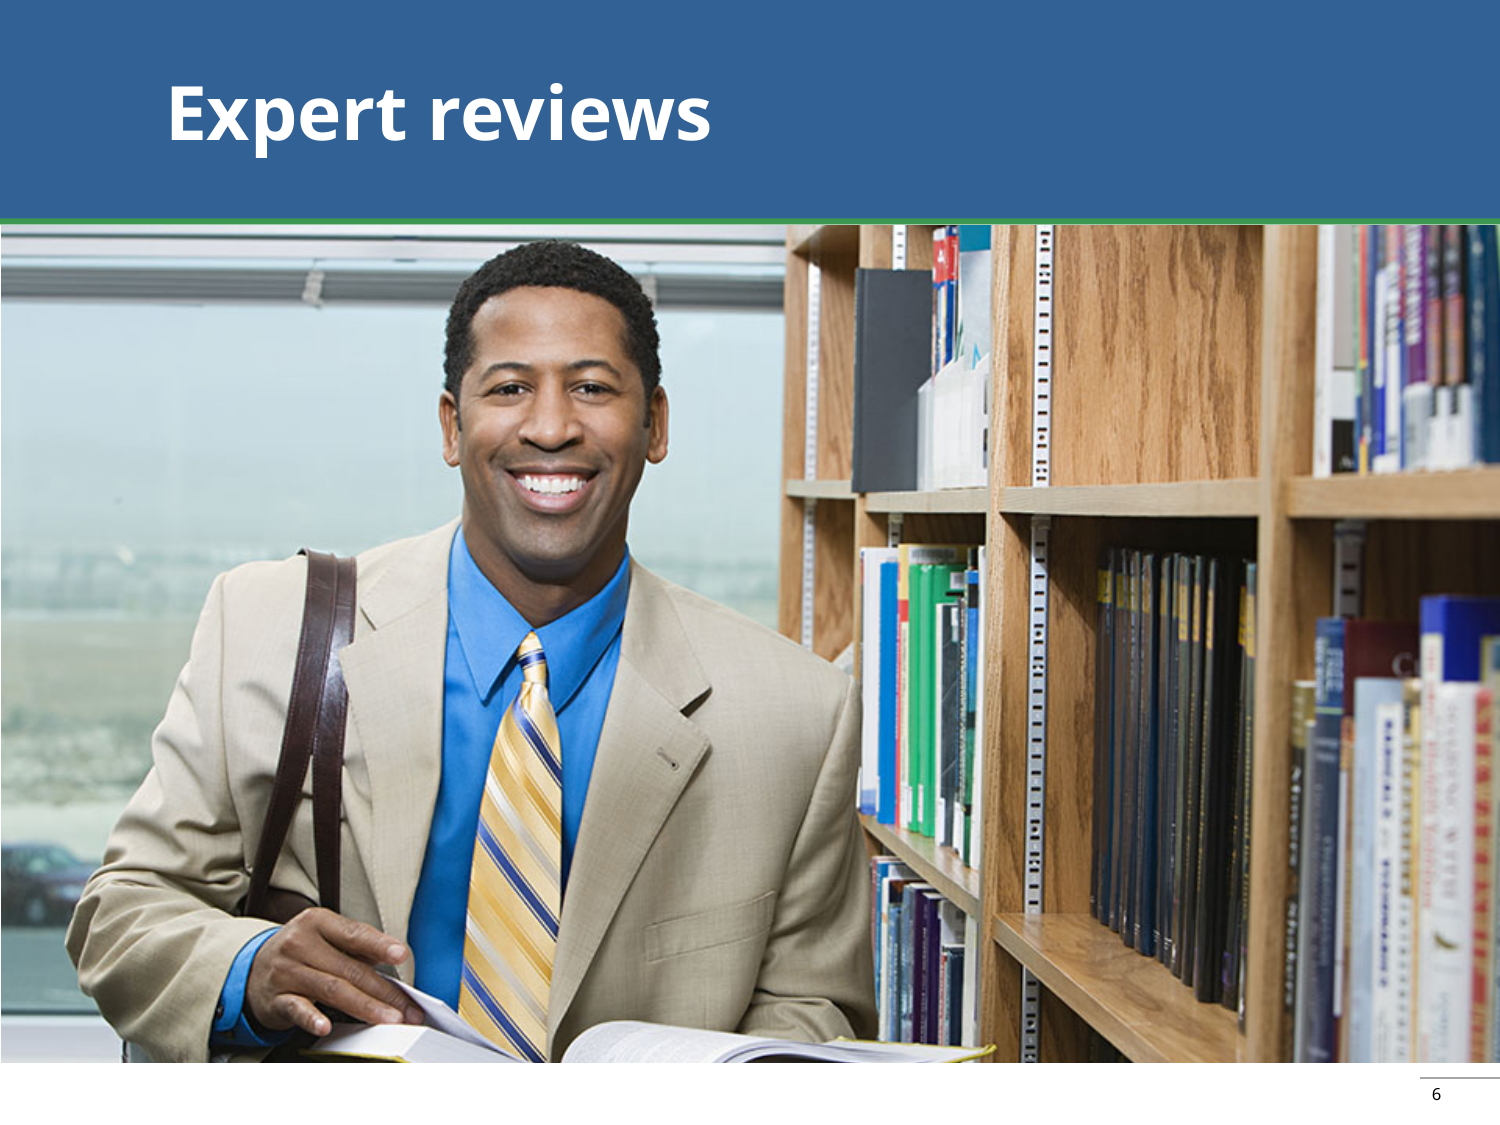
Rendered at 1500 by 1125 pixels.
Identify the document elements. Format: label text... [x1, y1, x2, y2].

picture [0, 1063, 1500, 1125]
title Expert reviews [150, 0, 1350, 221]
picture [0, 0, 1500, 224]
slide_number 6 [1431, 1087, 1458, 1106]
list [0, 224, 1500, 1063]
